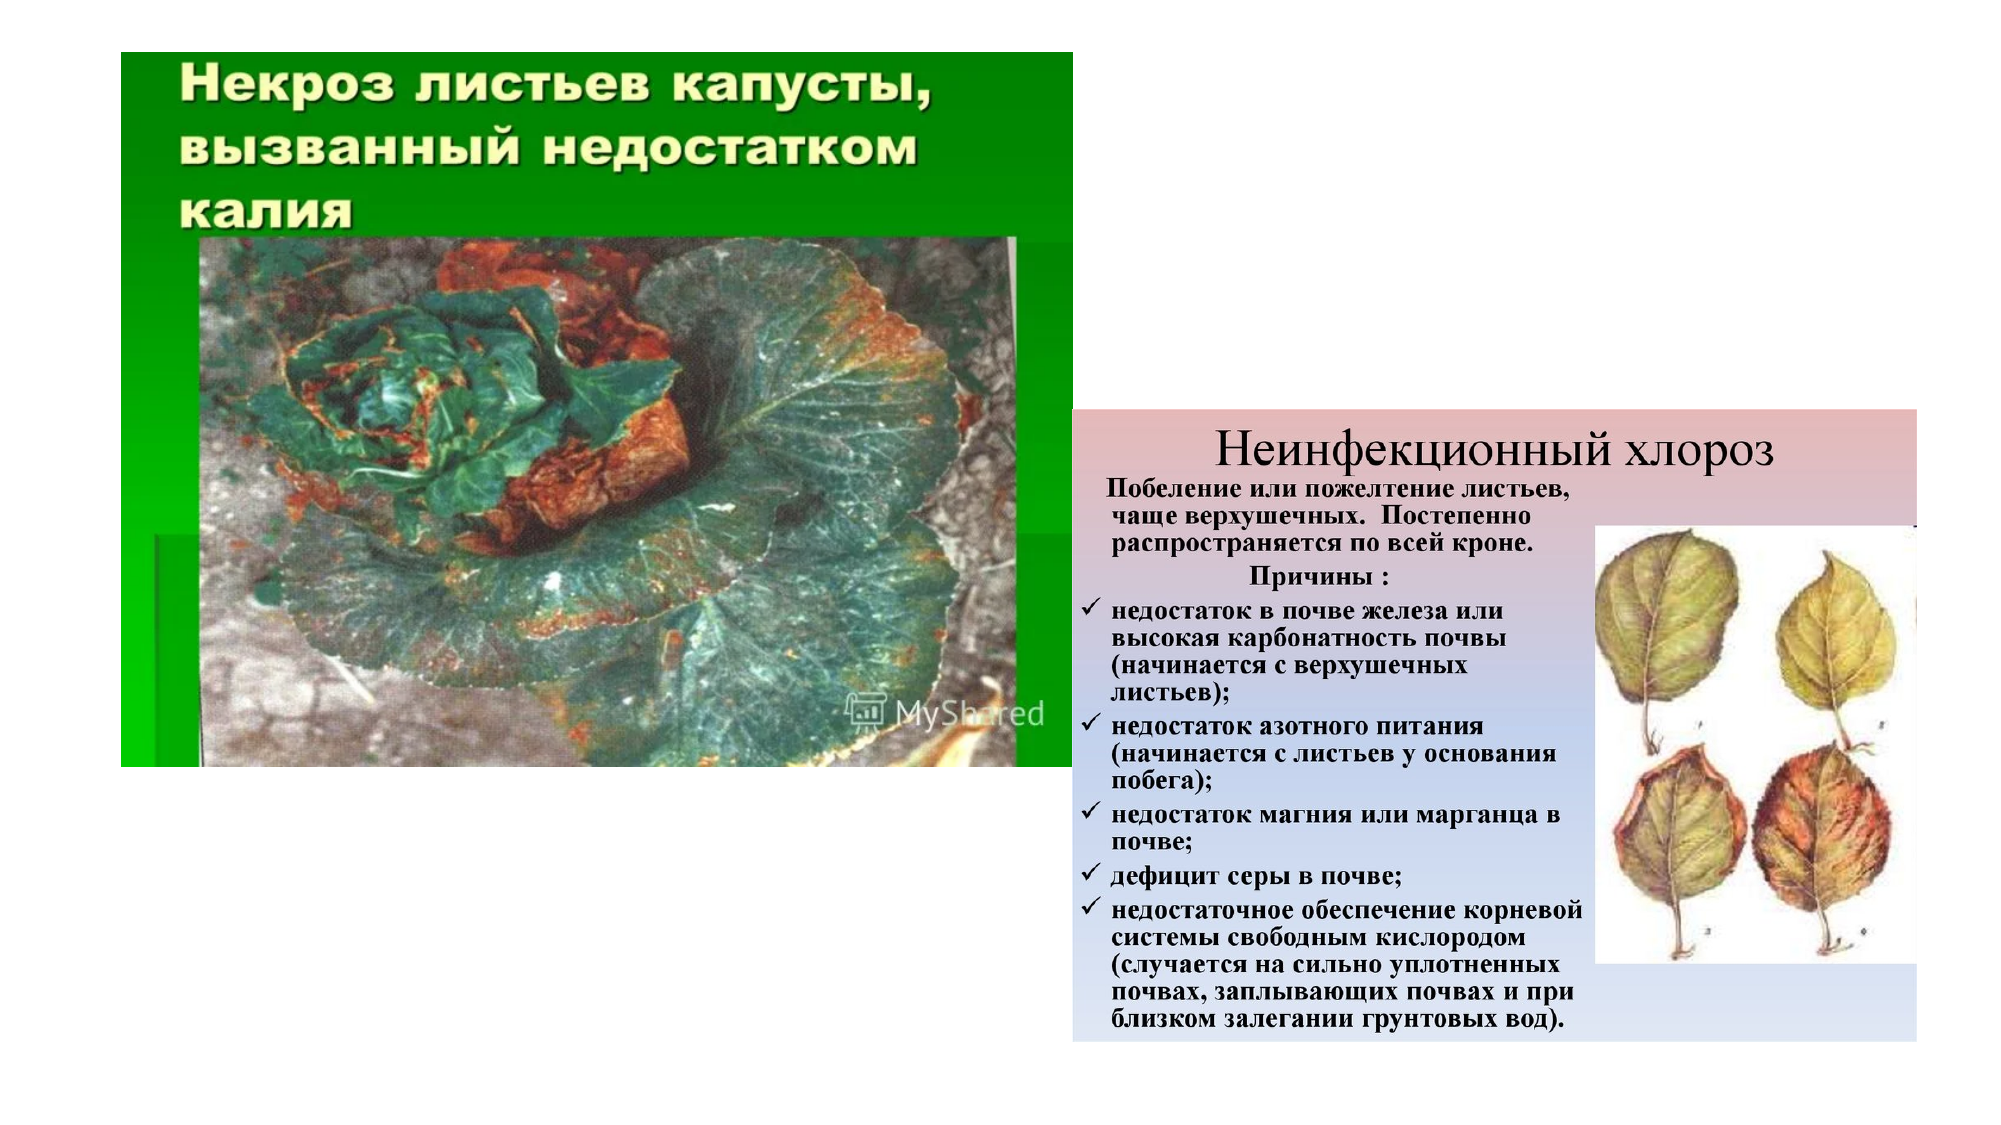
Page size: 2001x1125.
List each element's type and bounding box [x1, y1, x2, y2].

picture [1072, 409, 1917, 1042]
list [120, 52, 1073, 767]
